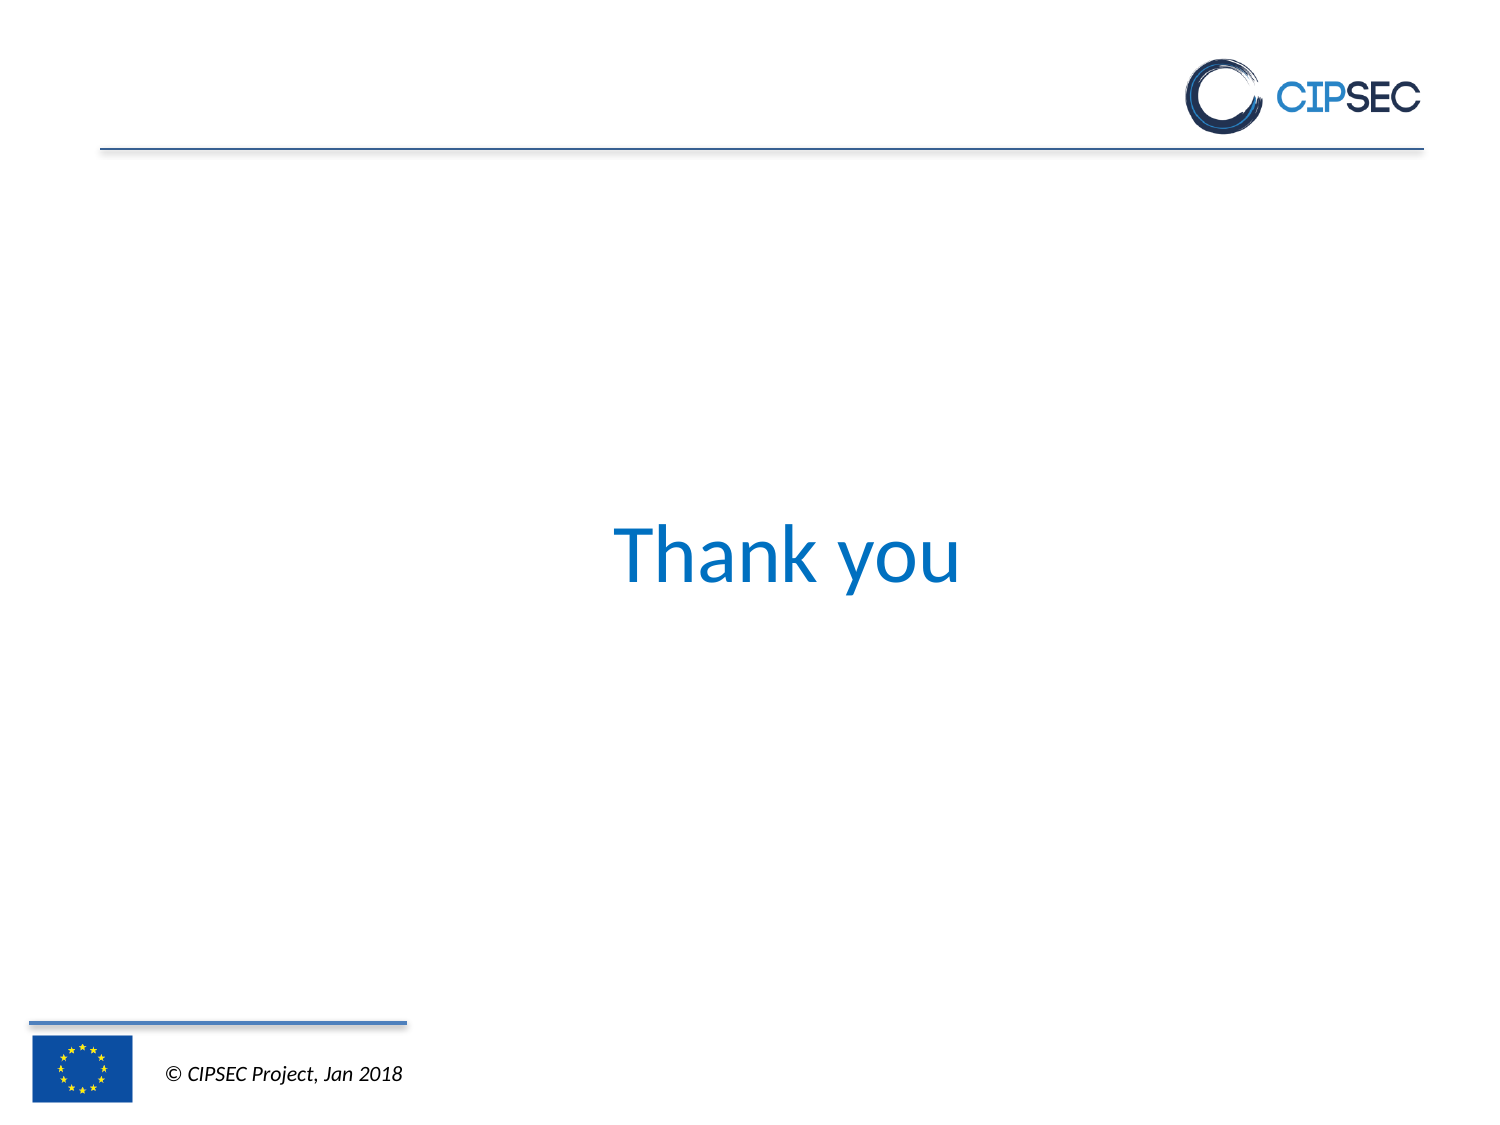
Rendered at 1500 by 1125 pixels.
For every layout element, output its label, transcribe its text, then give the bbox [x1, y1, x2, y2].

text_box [29, 1032, 421, 1107]
picture [1181, 56, 1424, 138]
text_box Thank you [598, 491, 978, 607]
